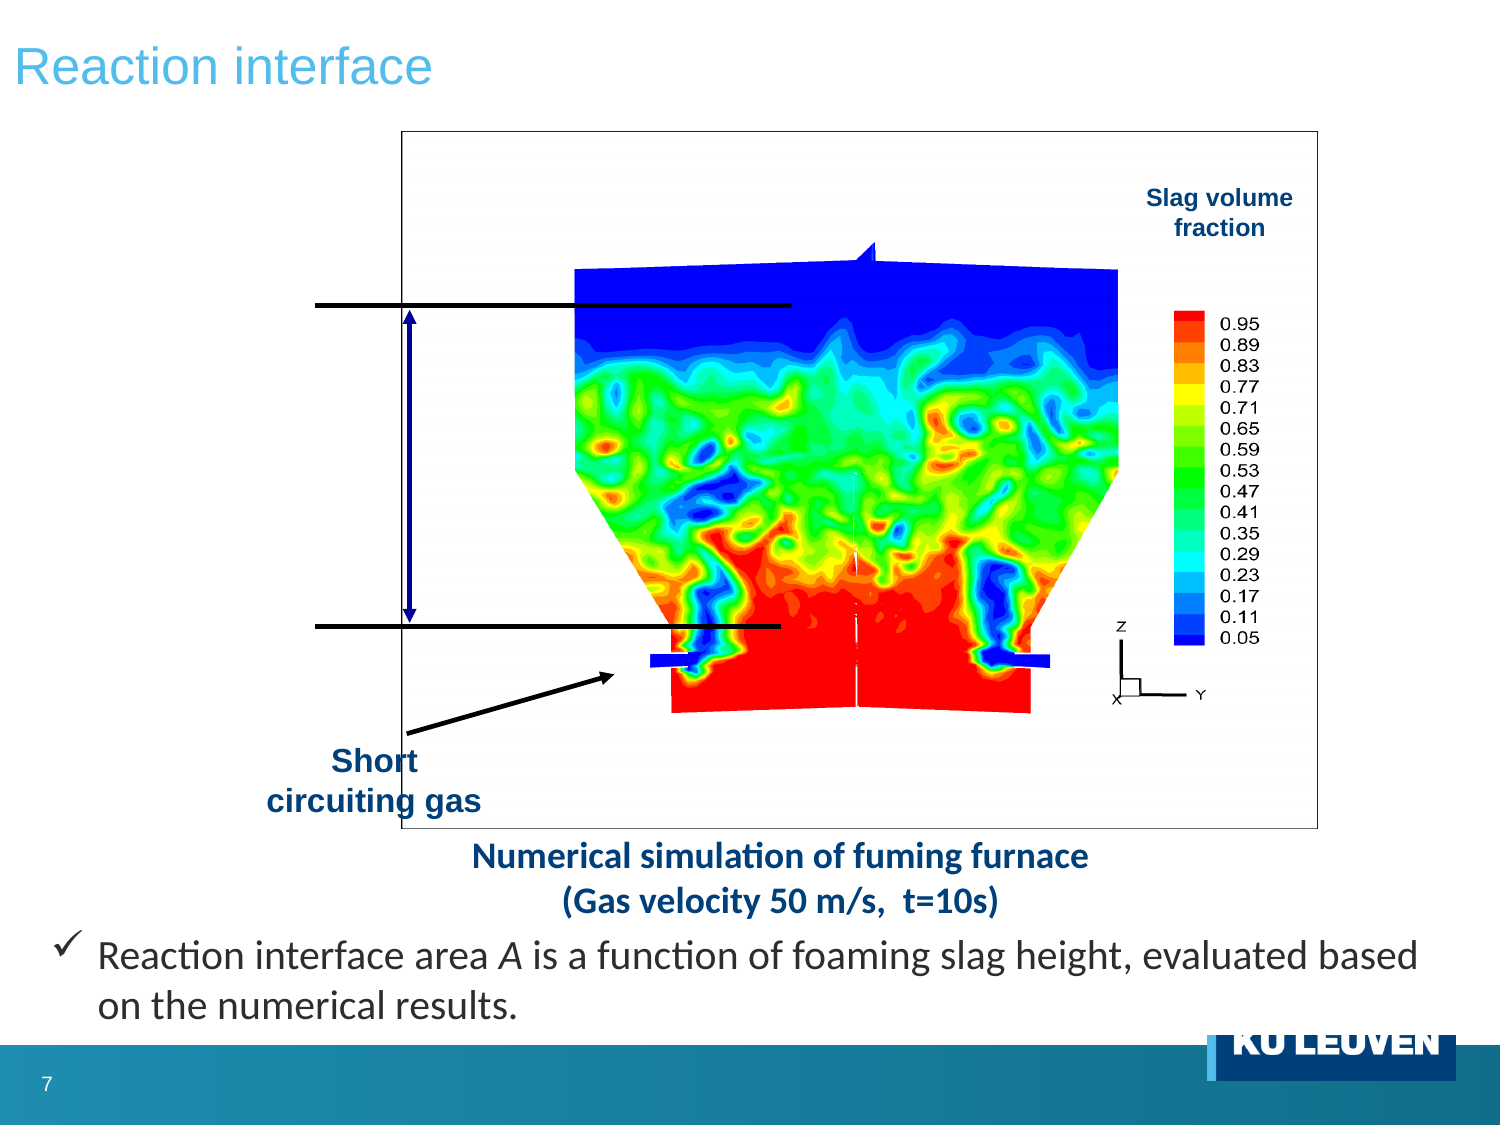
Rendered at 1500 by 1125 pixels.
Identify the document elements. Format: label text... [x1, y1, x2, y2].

text_box Reaction interface area A is a function of foaming slag height, evaluated based on the numerical results. [35, 863, 1471, 1035]
text_box Short circuiting gas [243, 732, 396, 827]
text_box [406, 674, 615, 734]
picture [1207, 1035, 1456, 1081]
text_box Numerical simulation of fuming furnace (Gas velocity 50 m/s, t=10s) [349, 827, 1213, 928]
text_box 7 [0, 1070, 53, 1106]
text_box Reaction interface [13, 10, 1381, 95]
picture [401, 131, 1318, 829]
